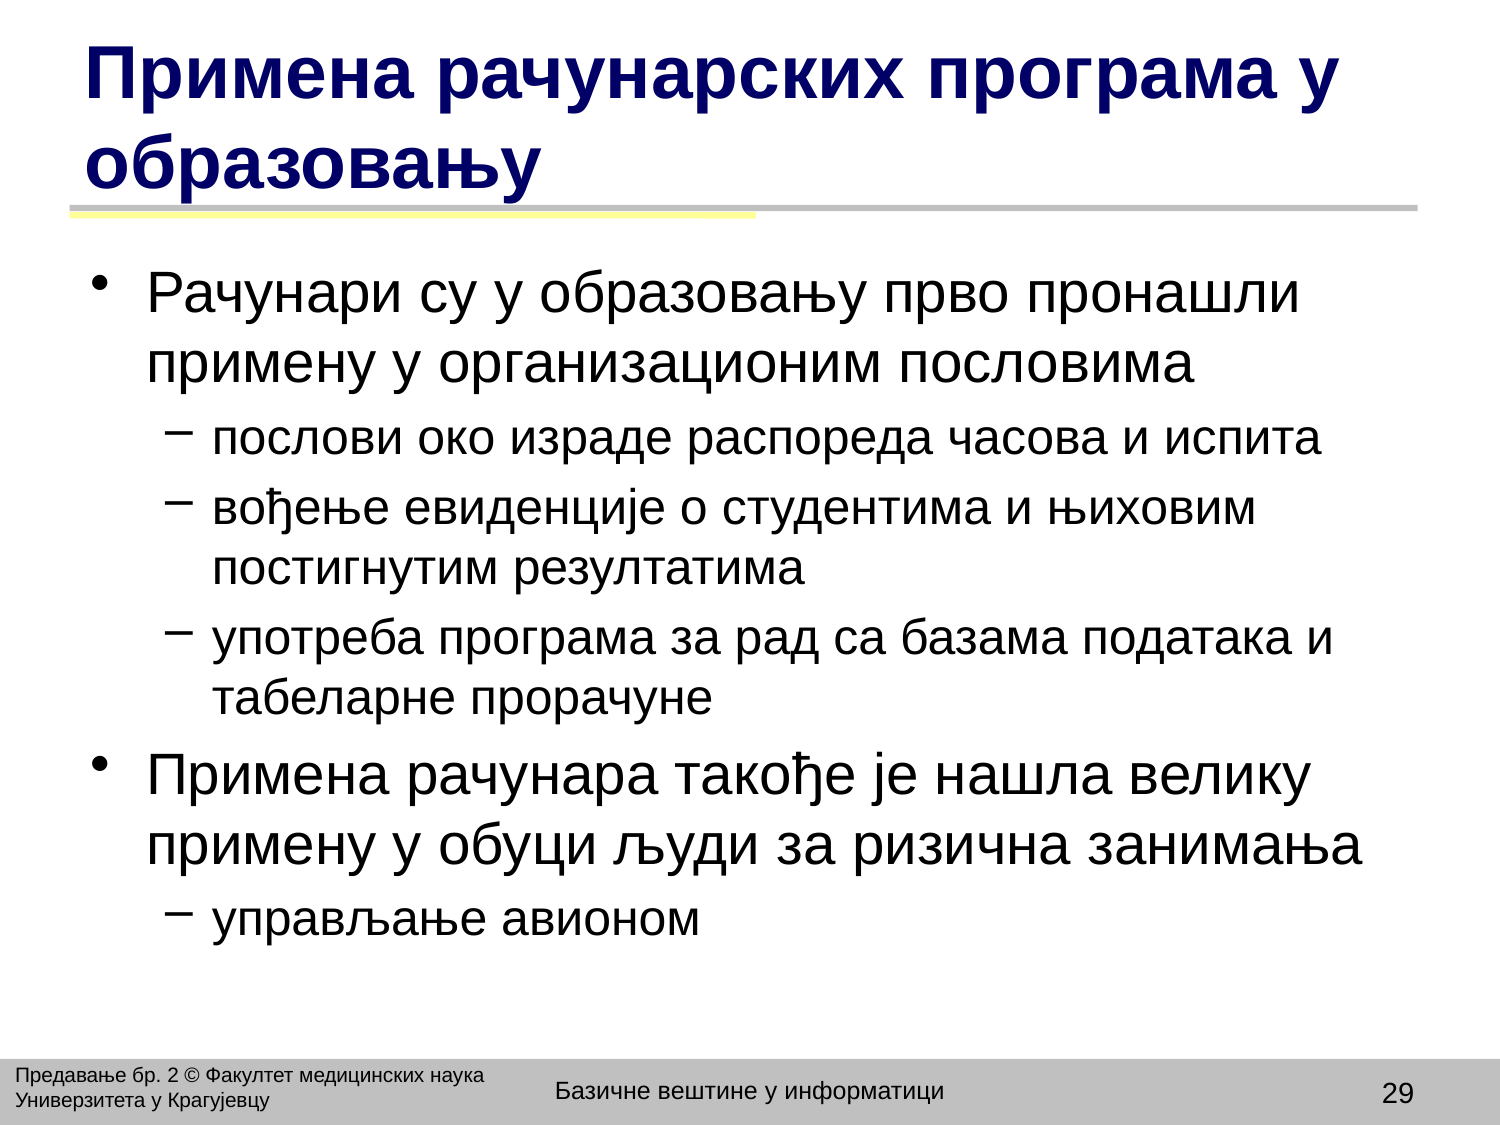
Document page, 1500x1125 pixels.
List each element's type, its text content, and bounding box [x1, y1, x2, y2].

list Рачунари су у образовању прво пронашли примену у организационим пословима послови око израде распореда часова и испита вођење евиденције о студентима и њиховим постигнутим резултатима употреба програма за рад са базама података и табеларне прорачуне Примена рачунара такође је нашла велику примену у обуци људи за ризична занимања управљање авионом [74, 246, 1426, 1023]
title Примена рачунарских програма у образовању [69, 19, 1426, 208]
slide_number Предавање бр. 2 © Факултет медицинских наука Универзитета у Крагујевцу [0, 1053, 607, 1108]
footer Базичне вештине у информатици [512, 1066, 988, 1125]
slide_number 29 [1079, 1066, 1430, 1125]
